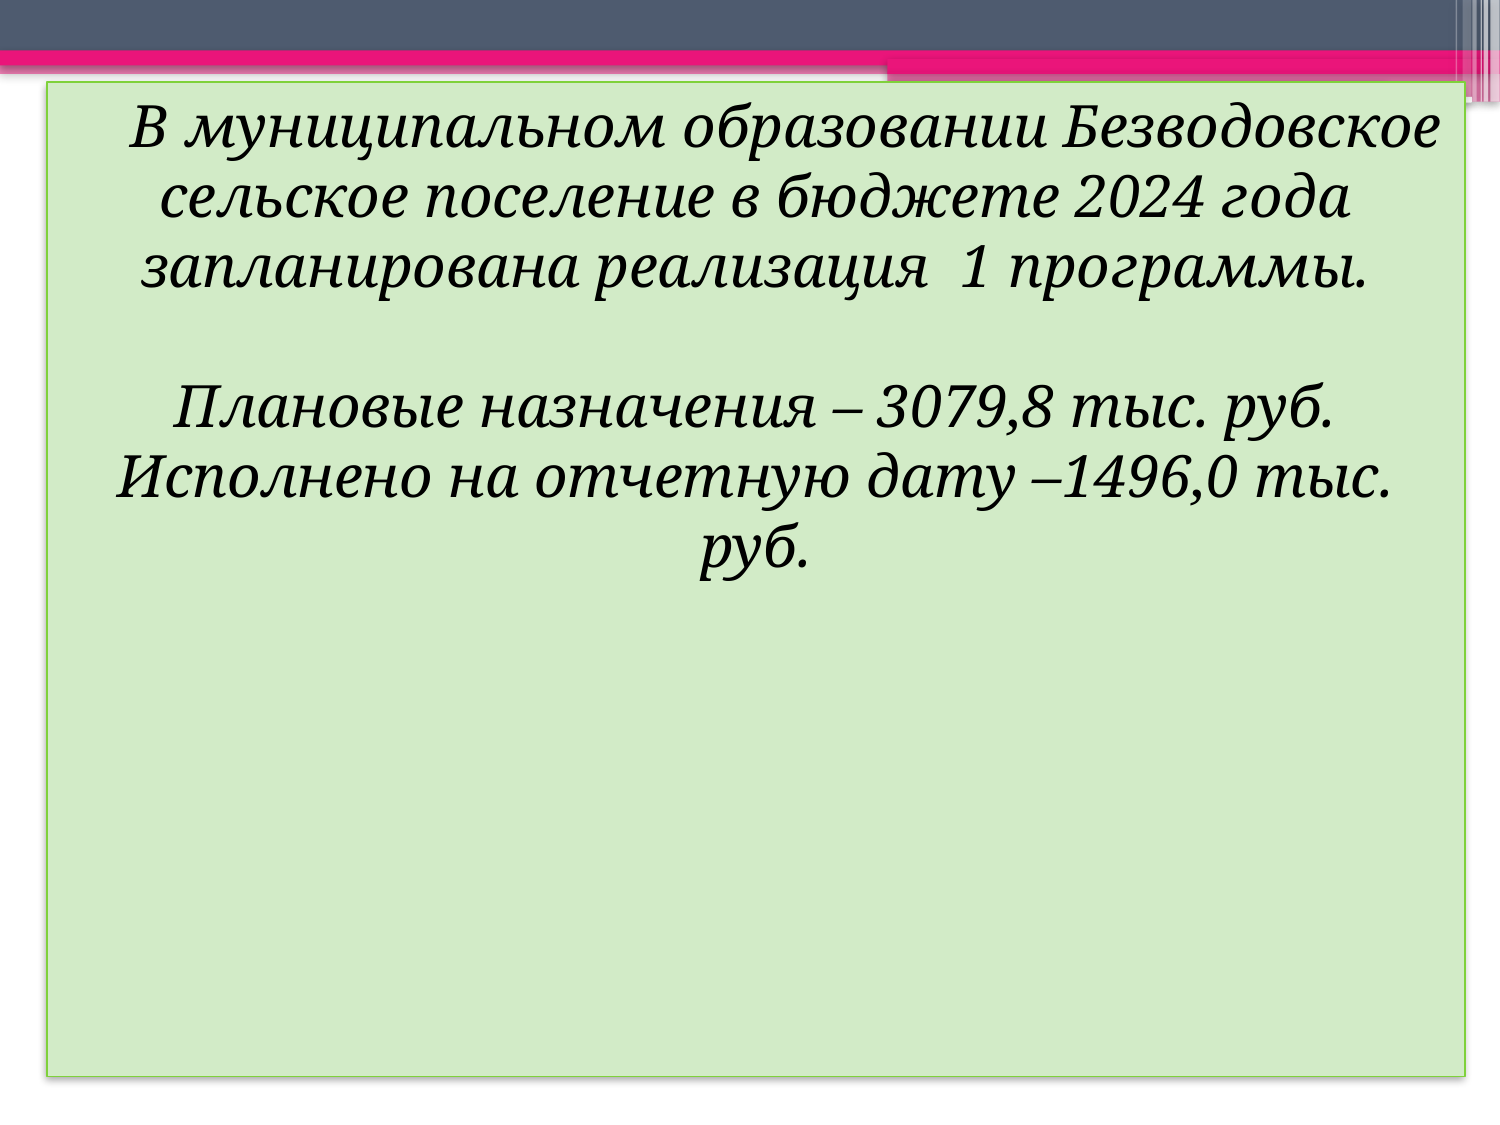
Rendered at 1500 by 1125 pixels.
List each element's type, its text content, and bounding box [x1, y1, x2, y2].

text_box В муниципальном образовании Безводовское сельское поселение в бюджете 2024 года запланирована реализация 1 программы. Плановые назначения – 3079,8 тыс. руб. Исполнено на отчетную дату –1496,0 тыс. руб. [46, 81, 1466, 1077]
